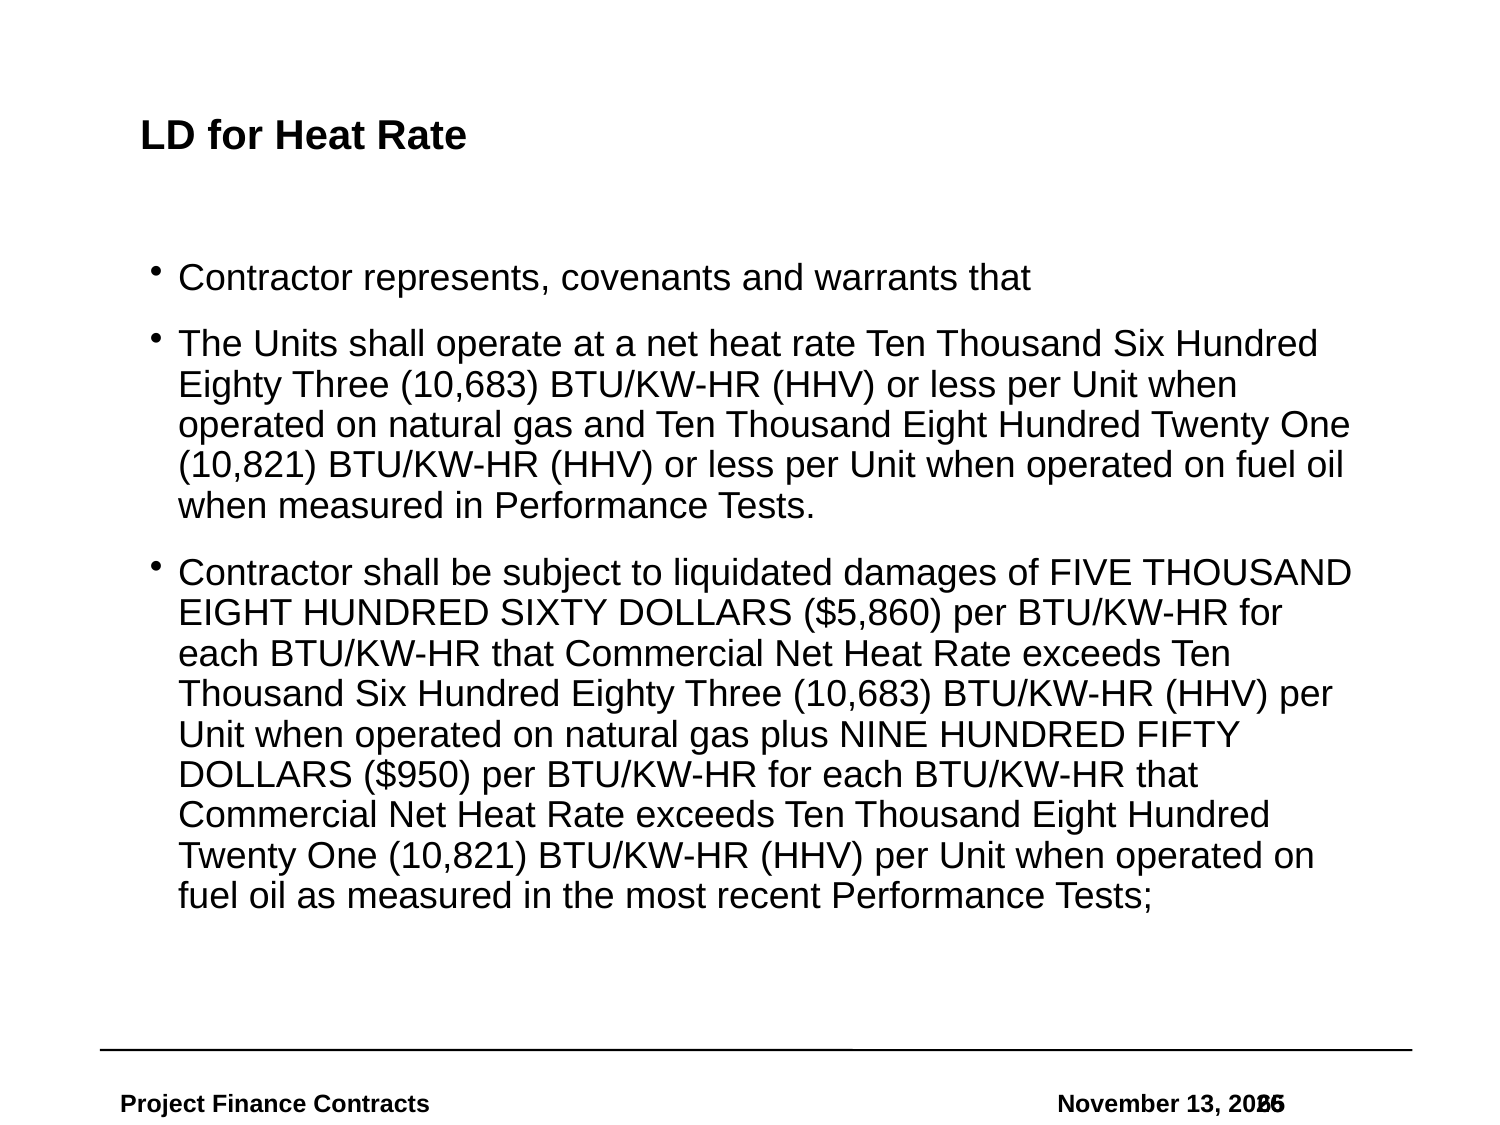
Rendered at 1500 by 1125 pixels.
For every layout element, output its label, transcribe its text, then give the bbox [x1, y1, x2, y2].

title LD for Heat Rate [124, 99, 1288, 226]
list Contractor represents, covenants and warrants that The Units shall operate at a net heat rate Ten Thousand Six Hundred Eighty Three (10,683) BTU/KW-HR (HHV) or less per Unit when operated on natural gas and Ten Thousand Eight Hundred Twenty One (10,821) BTU/KW-HR (HHV) or less per Unit when operated on fuel oil when measured in Performance Tests. Contractor shall be subject to liquidated damages of FIVE THOUSAND EIGHT HUNDRED SIXTY DOLLARS ($5,860) per BTU/KW-HR for each BTU/KW-HR that Commercial Net Heat Rate exceeds Ten Thousand Six Hundred Eighty Three (10,683) BTU/KW-HR (HHV) per Unit when operated on natural gas plus NINE HUNDRED FIFTY DOLLARS ($950) per BTU/KW-HR for each BTU/KW-HR that Commercial Net Heat Rate exceeds Ten Thousand Eight Hundred Twenty One (10,821) BTU/KW-HR (HHV) per Unit when operated on fuel oil as measured in the most recent Performance Tests; [124, 249, 1376, 1001]
